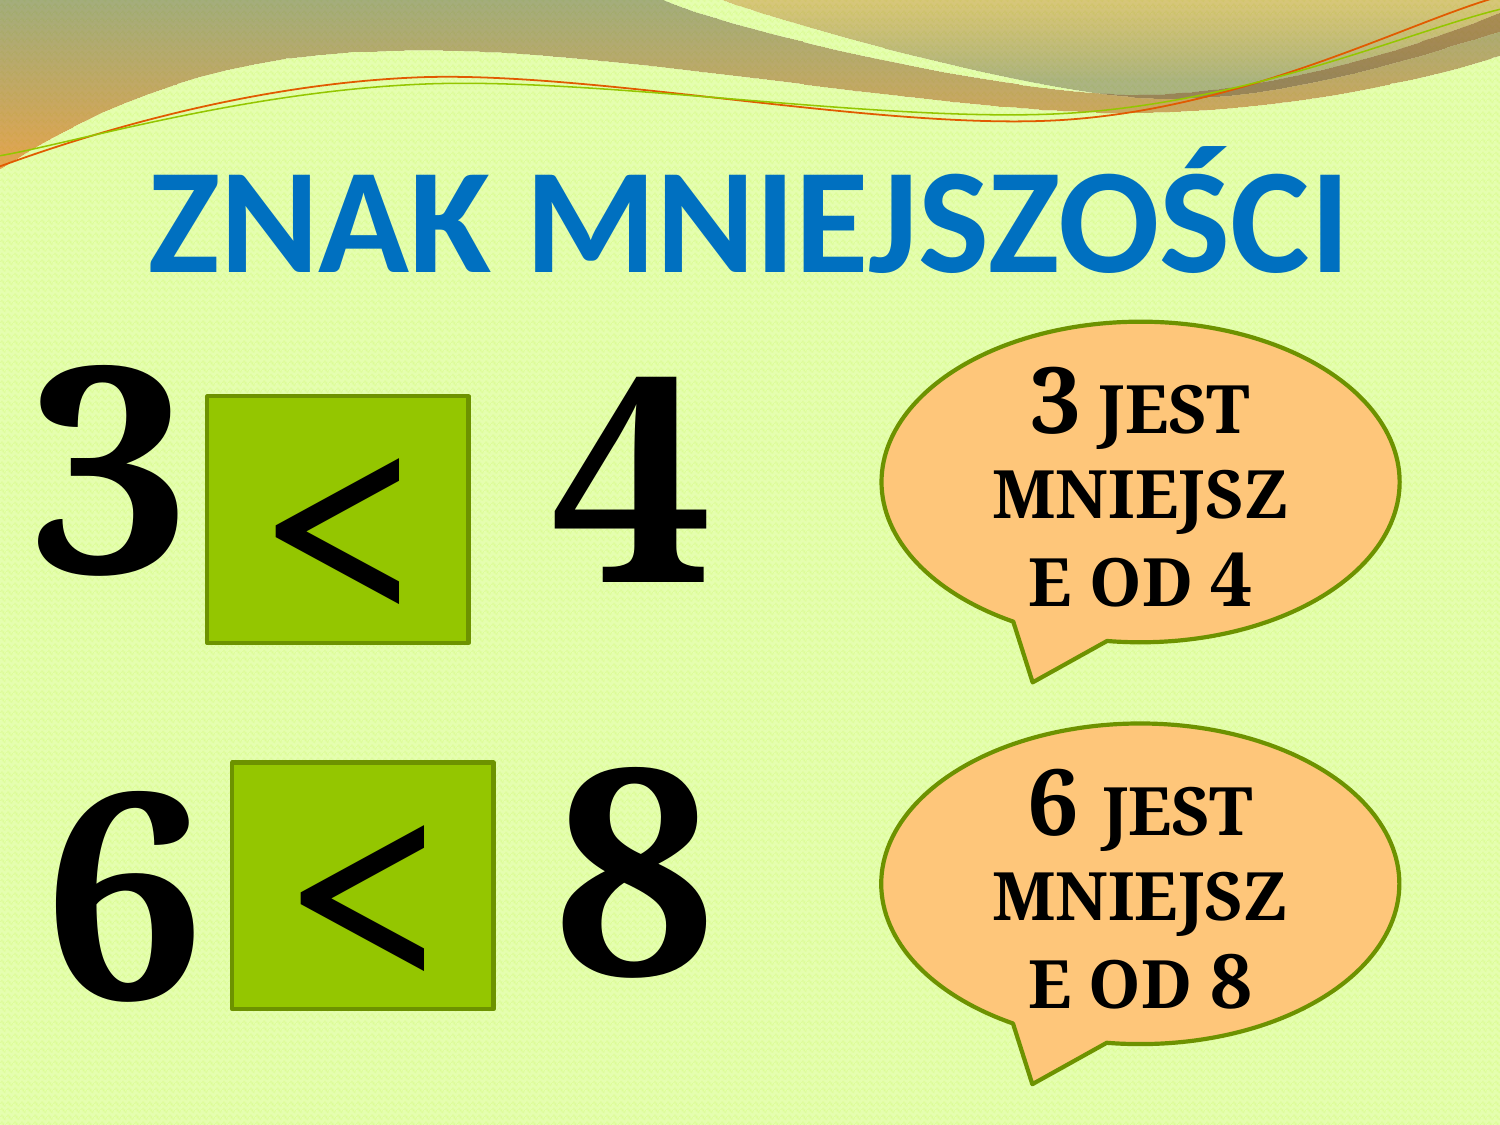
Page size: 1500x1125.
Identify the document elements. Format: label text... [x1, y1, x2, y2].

text_box < [205, 394, 471, 645]
text_box 8 [540, 680, 731, 1041]
text_box 3 [15, 278, 206, 639]
text_box 4 [536, 287, 728, 648]
text_box 6 [28, 704, 220, 1064]
text_box 6 JEST MNIEJSZE OD 8 [879, 721, 1402, 1087]
title ZNAK MNIEJSZOŚCI [75, 115, 1425, 303]
text_box 3 JEST MNIEJSZE OD 4 [879, 319, 1402, 685]
text_box < [230, 760, 496, 1011]
